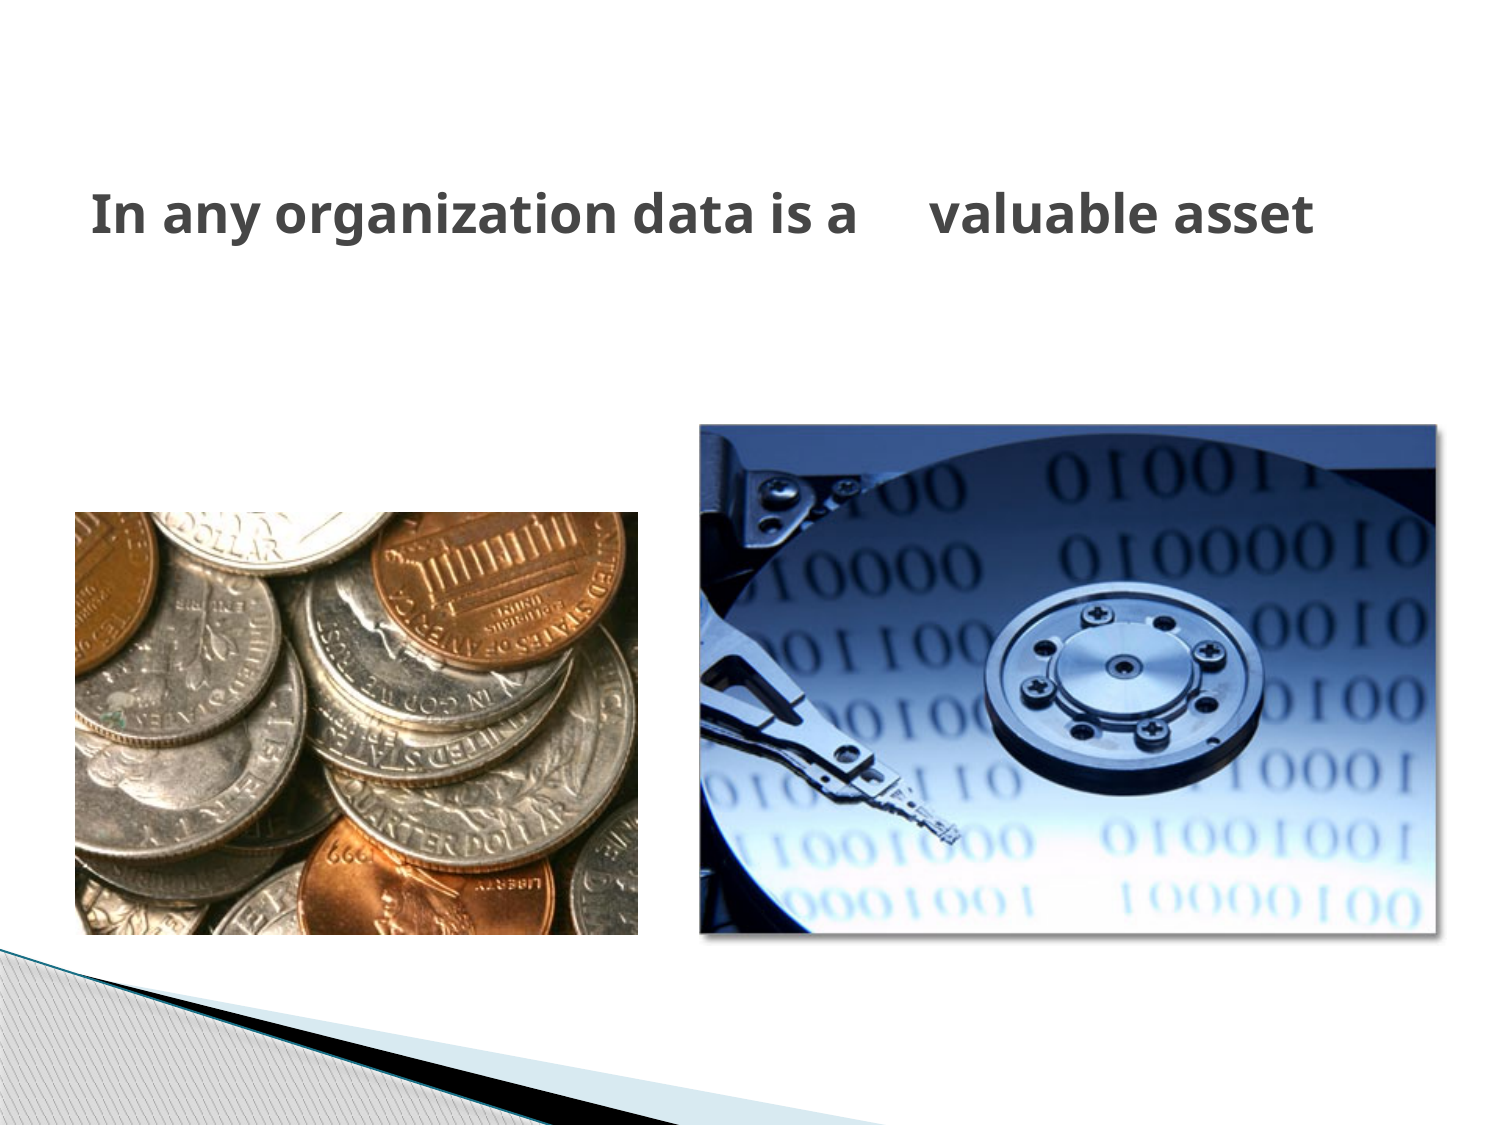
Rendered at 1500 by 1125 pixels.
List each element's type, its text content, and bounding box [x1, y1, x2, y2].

title In any organization data is a valuable asset [62, 232, 1413, 338]
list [74, 512, 638, 935]
picture [699, 424, 1448, 946]
text_box [0, 82, 1438, 232]
